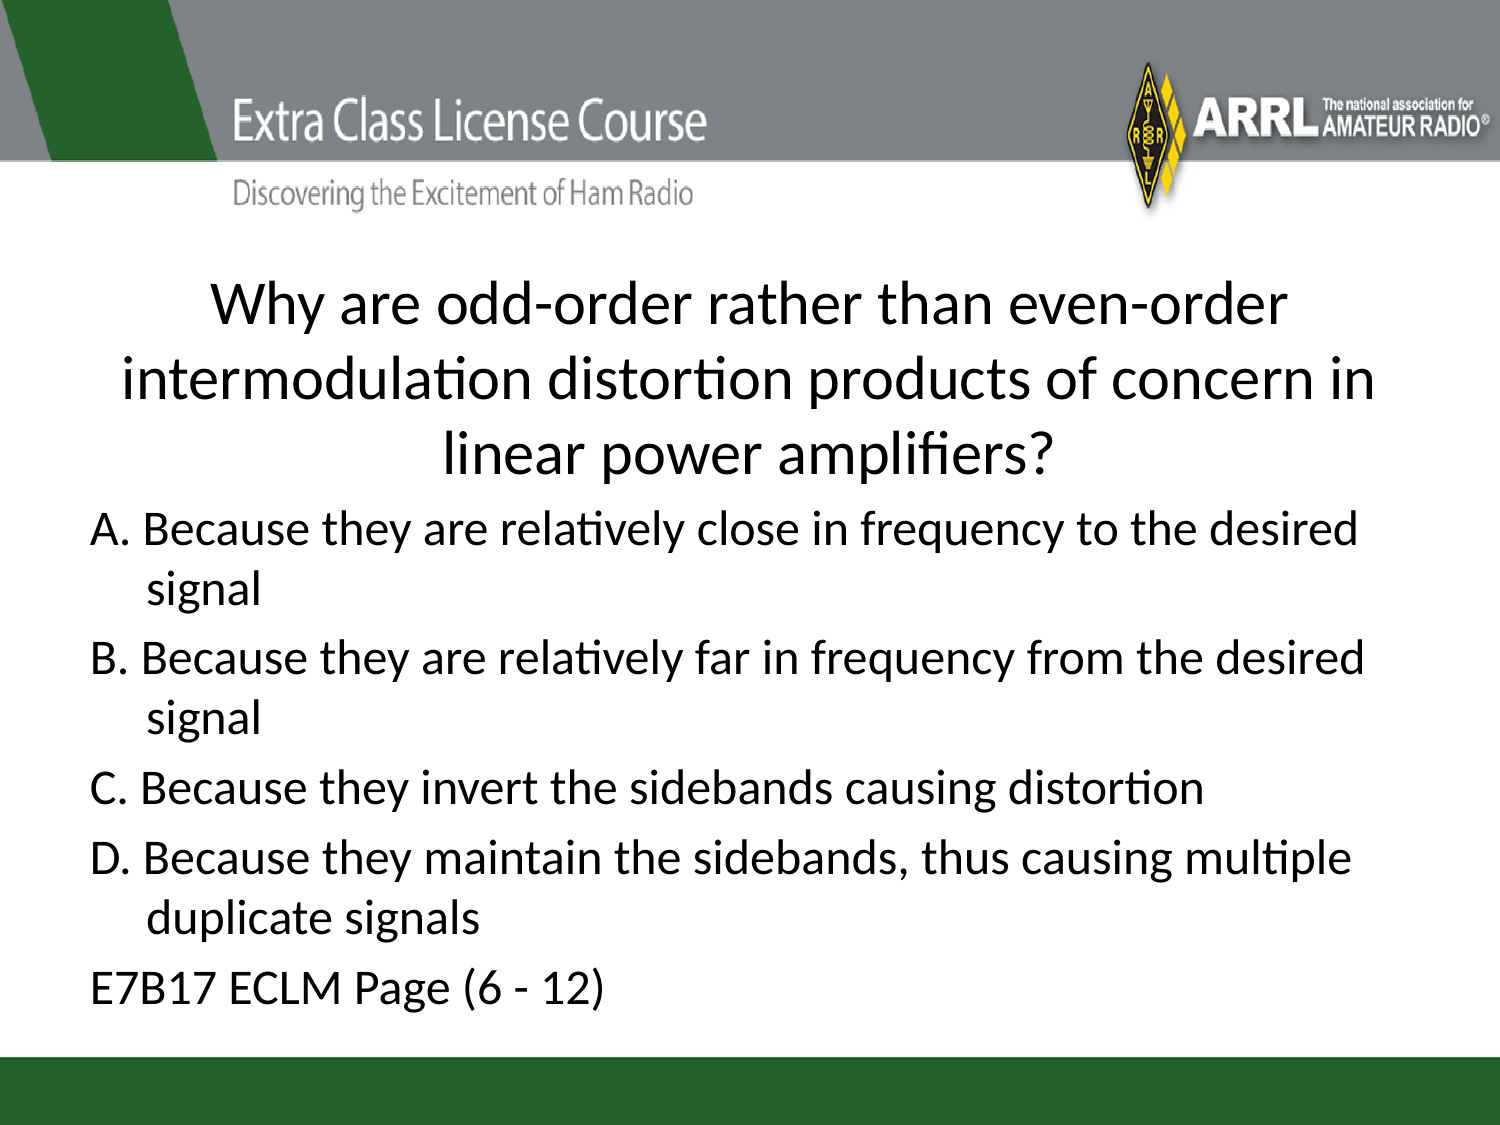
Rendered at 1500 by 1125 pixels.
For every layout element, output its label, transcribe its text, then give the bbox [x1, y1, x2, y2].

picture [0, 0, 1500, 1125]
list A. Because they are relatively close in frequency to the desired signal B. Because they are relatively far in frequency from the desired signal C. Because they invert the sidebands causing distortion D. Because they maintain the sidebands, thus causing multiple duplicate signals E7B17 ECLM Page (6 - 12) [75, 487, 1425, 1005]
title Why are odd-order rather than even-order intermodulation distortion products of concern in linear power amplifiers? [75, 254, 1425, 435]
